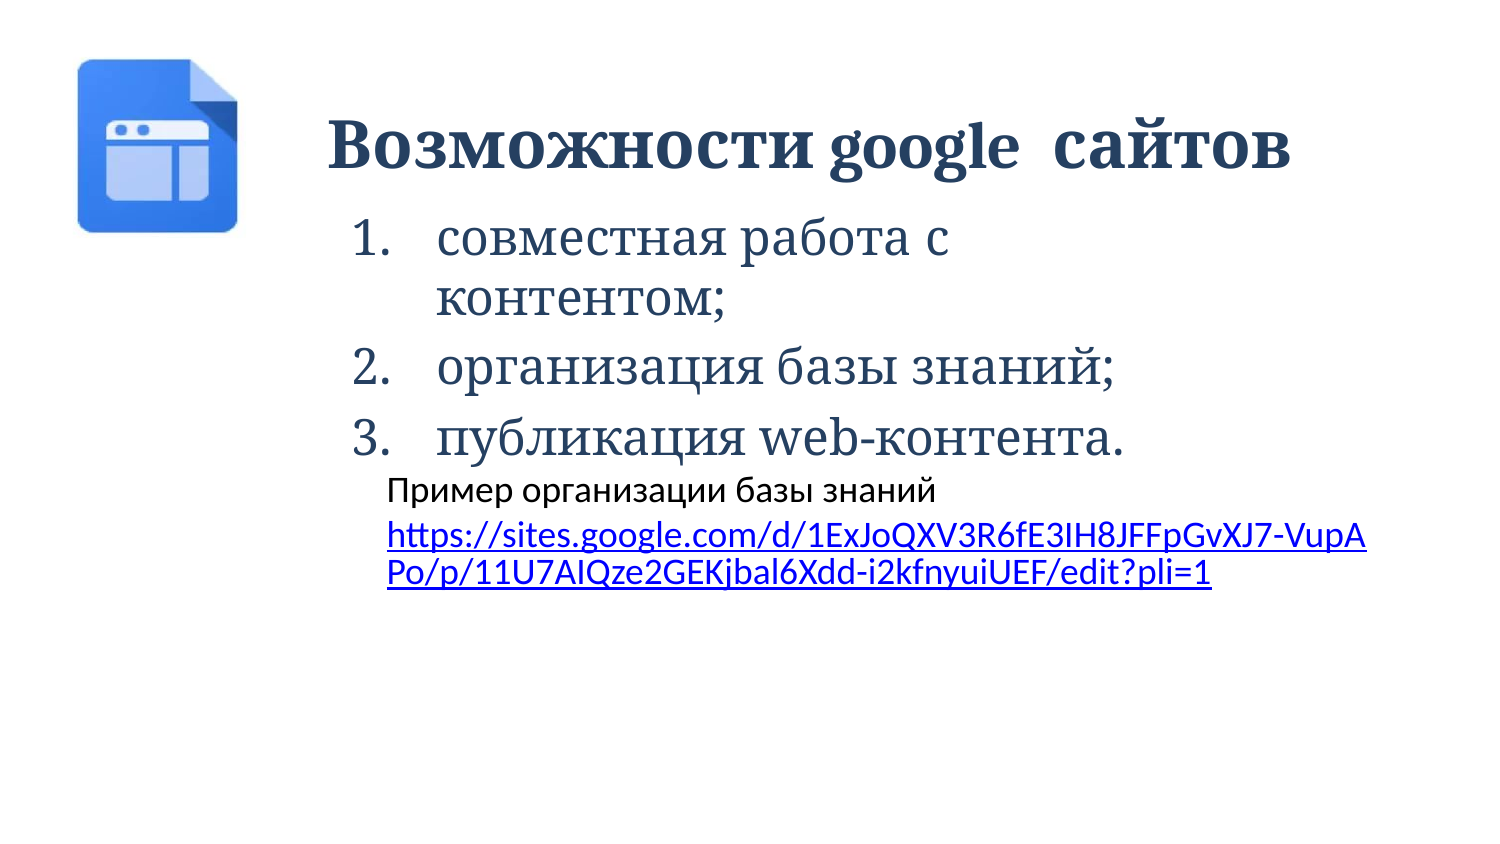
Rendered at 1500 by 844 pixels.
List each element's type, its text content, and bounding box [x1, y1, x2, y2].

text_box Пример организации базы знаний https://sites.google.com/d/1ExJoQXV3R6fE3IH8JFFpGvXJ7-VupAPo/p/11U7AIQze2GEKjbal6Xdd-i2kfnyuiUEF/edit?pli=1 [371, 457, 1400, 607]
title Возможности google сайтов [312, 32, 1365, 173]
picture [40, 43, 273, 248]
list совместная работа с контентом; организация базы знаний; публикация web-контента. [336, 197, 1235, 505]
